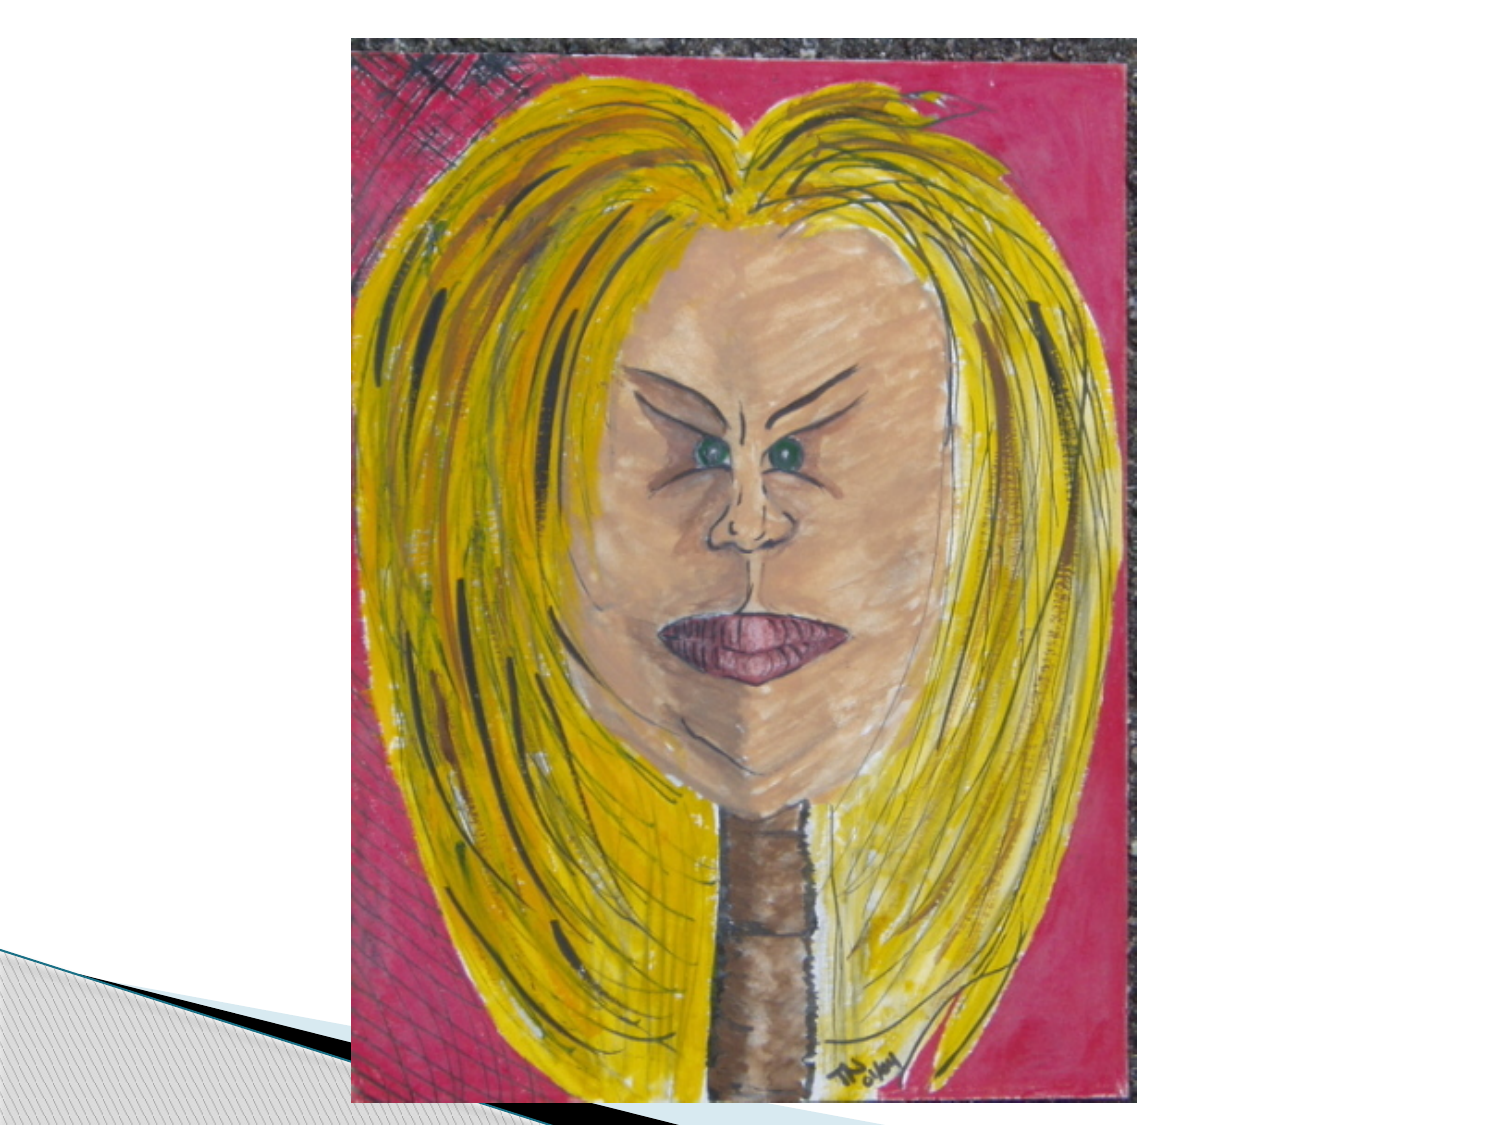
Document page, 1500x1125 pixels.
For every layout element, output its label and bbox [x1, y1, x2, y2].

picture [351, 38, 1137, 1103]
